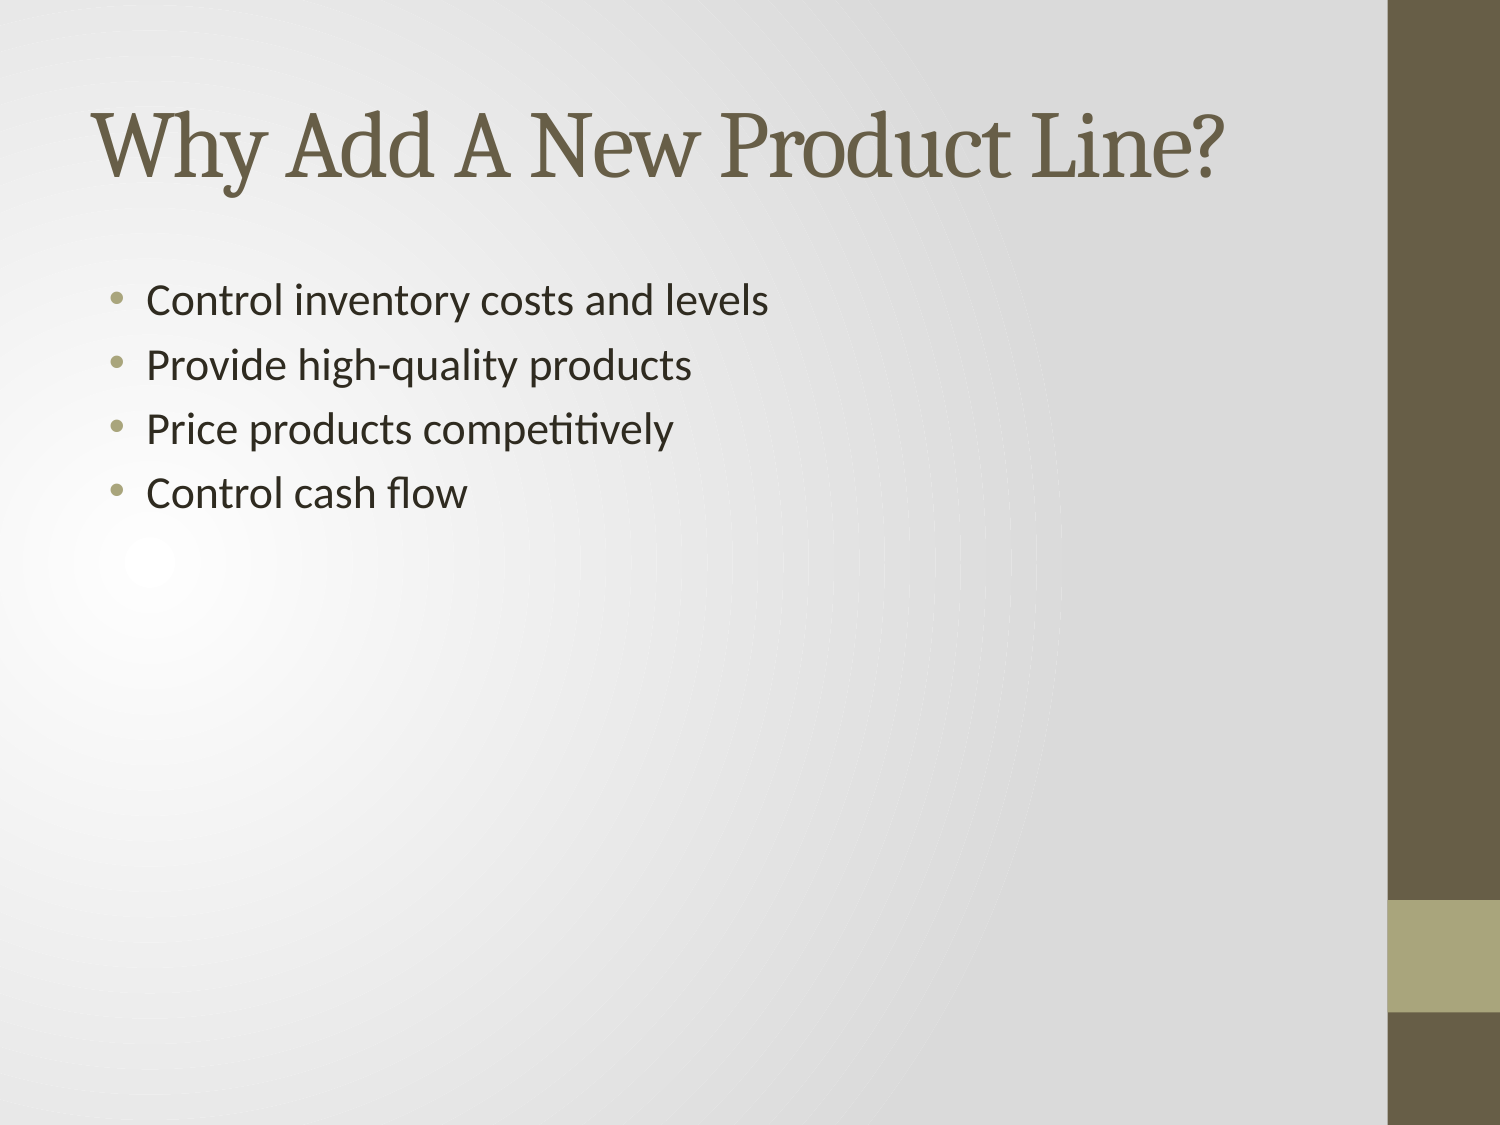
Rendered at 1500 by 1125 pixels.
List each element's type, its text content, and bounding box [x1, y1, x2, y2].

list Control inventory costs and levels Provide high-quality products Price products competitively Control cash flow [75, 262, 1325, 1050]
title Why Add A New Product Line? [75, 45, 1325, 233]
